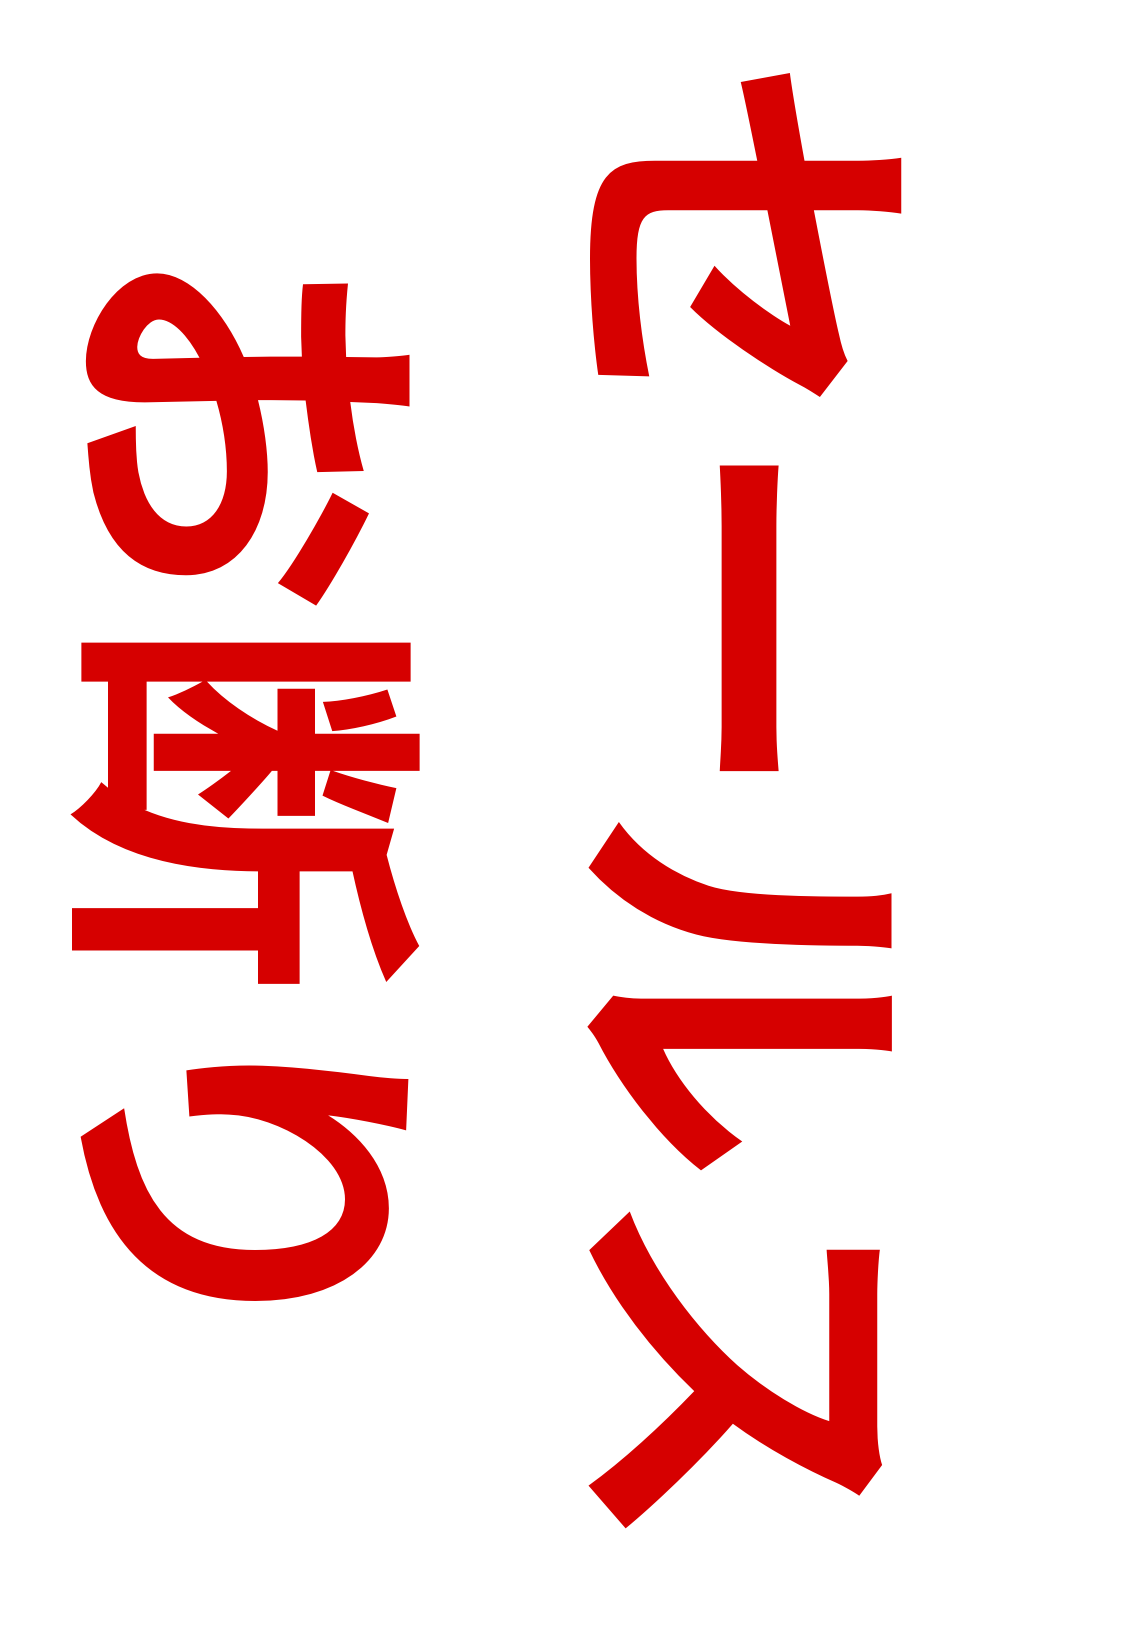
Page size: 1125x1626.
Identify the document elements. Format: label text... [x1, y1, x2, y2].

text_box セールス お断り [23, 39, 1064, 1574]
